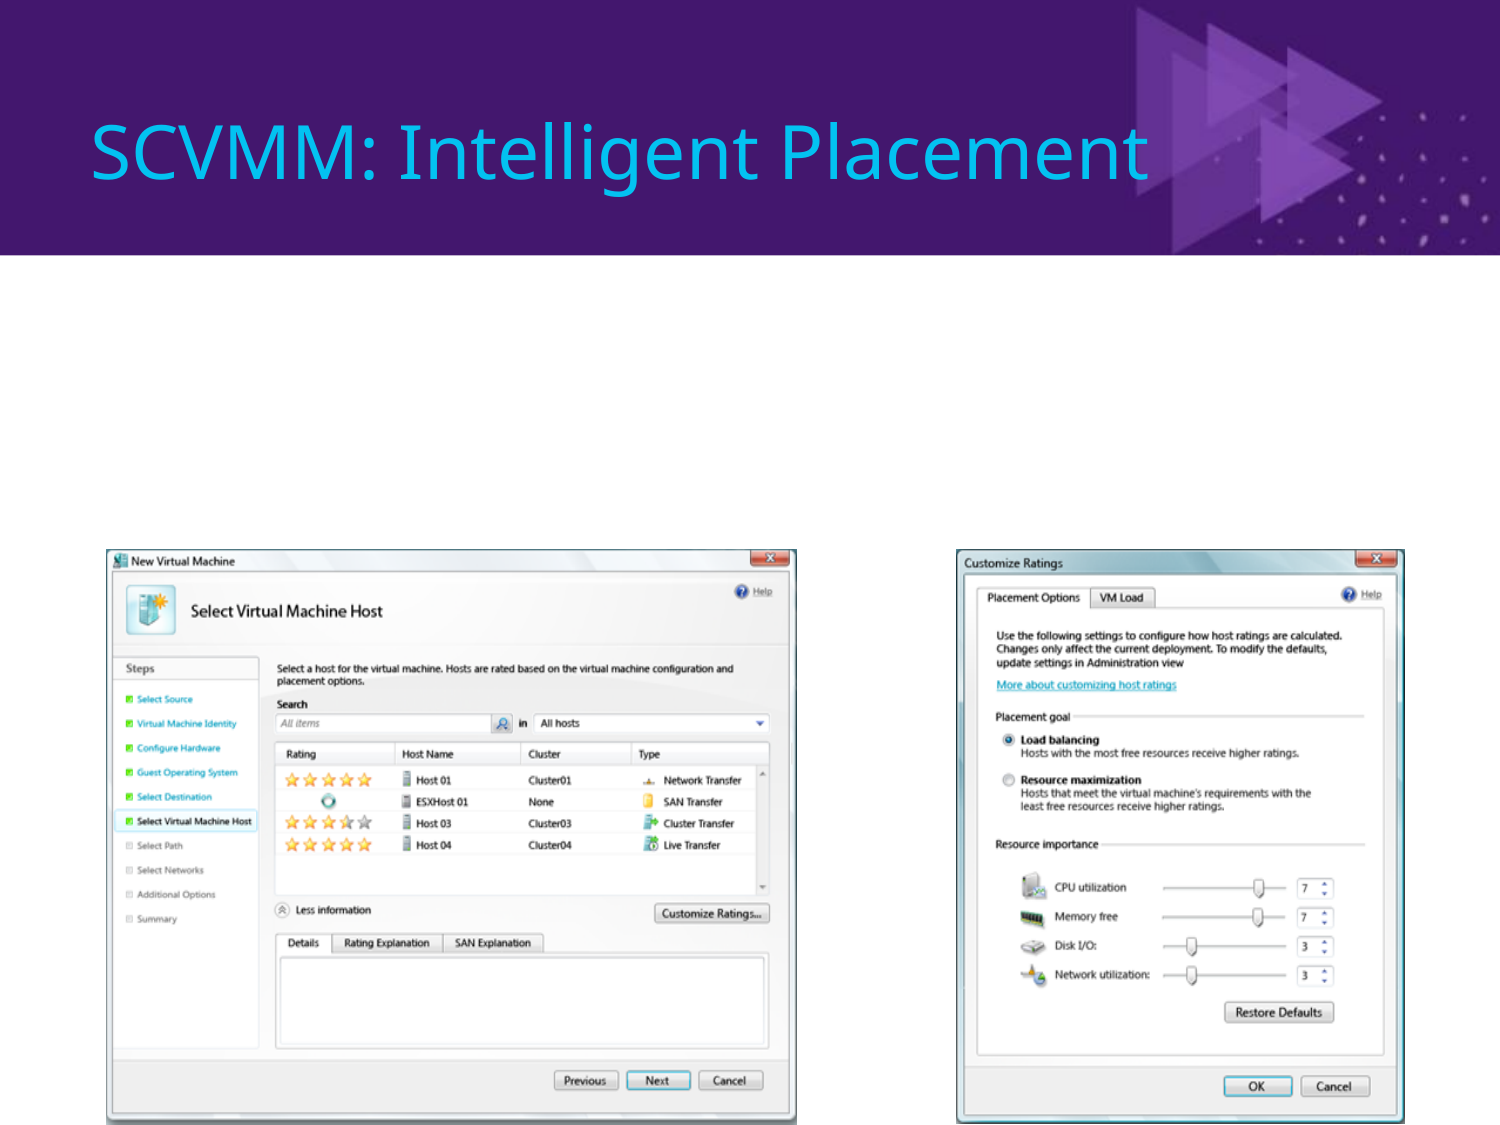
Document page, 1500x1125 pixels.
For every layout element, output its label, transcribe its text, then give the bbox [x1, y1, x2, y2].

picture [956, 549, 1405, 1124]
picture [0, 0, 1500, 255]
title SCVMM: Intelligent Placement [75, 56, 1425, 244]
list Capacity planning improves resource utilization Spreads VMs across nodes “Star-Rated” results for easy decision making Customizable algorithm [75, 262, 1425, 1005]
picture [106, 549, 797, 1125]
